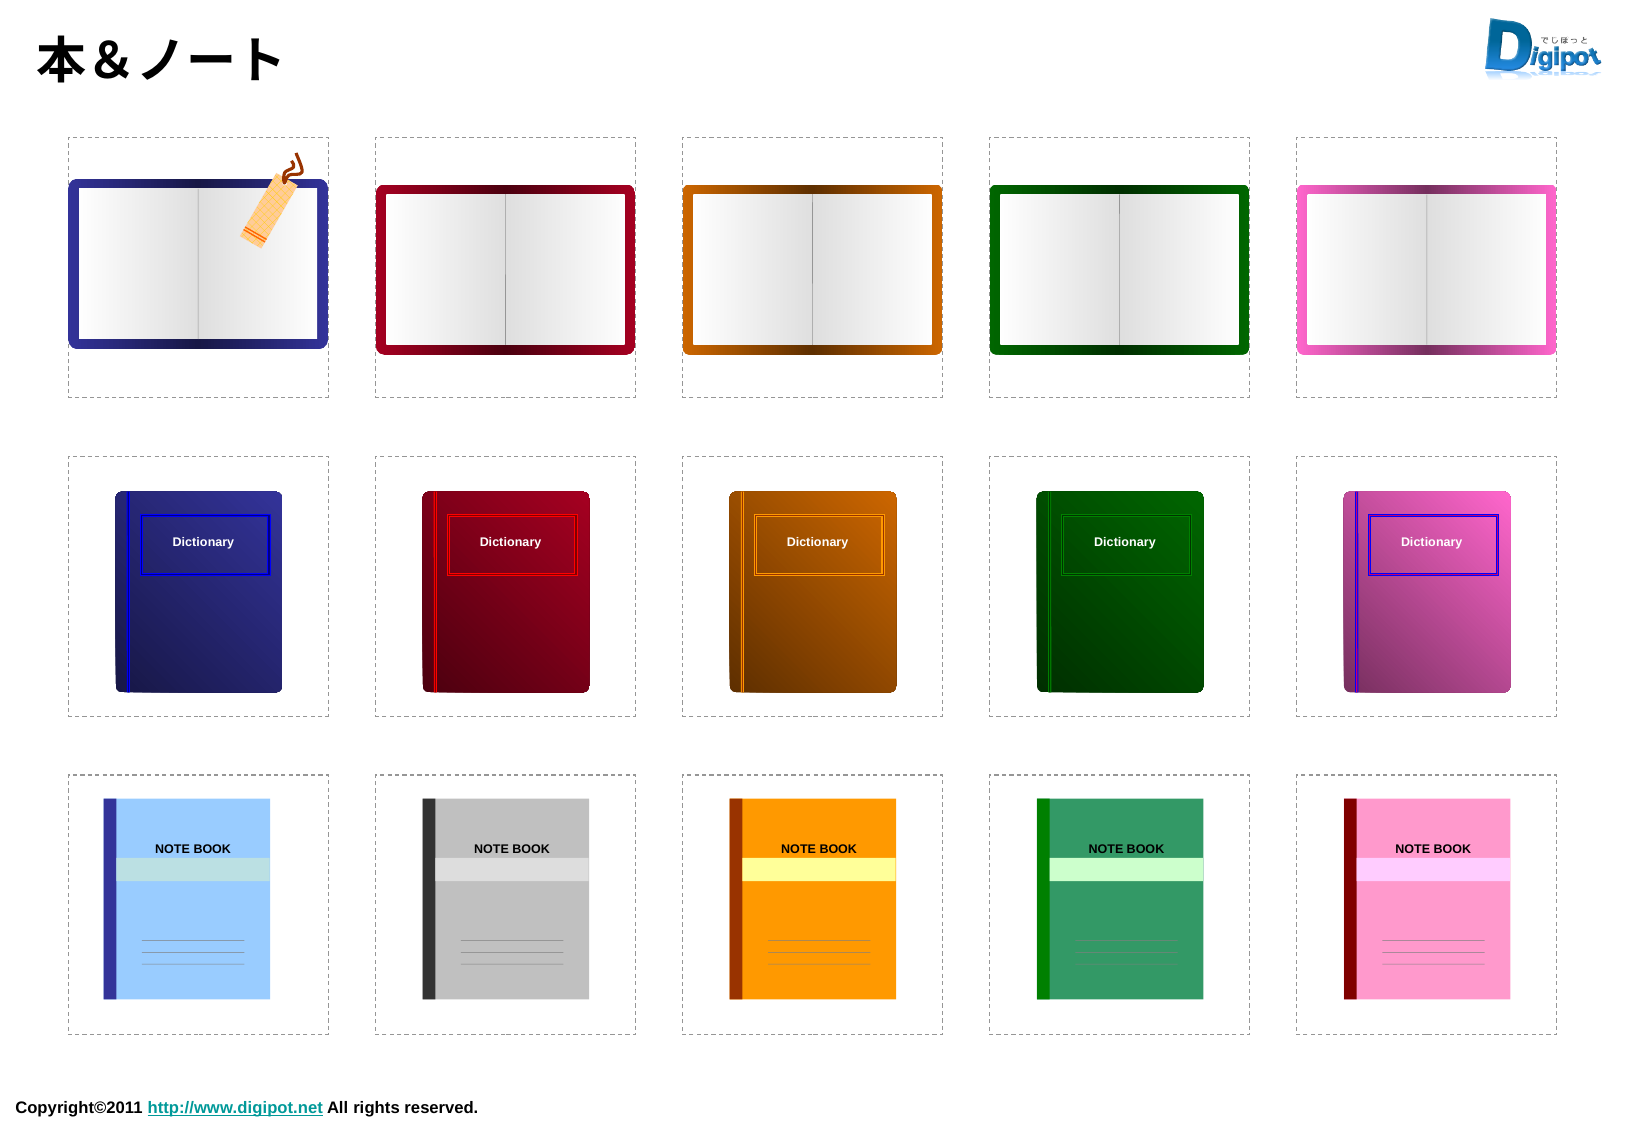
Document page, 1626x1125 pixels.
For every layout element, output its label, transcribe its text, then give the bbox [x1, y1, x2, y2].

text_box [682, 184, 943, 355]
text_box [422, 798, 589, 1000]
picture [1485, 18, 1602, 82]
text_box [1296, 184, 1557, 355]
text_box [729, 798, 897, 1000]
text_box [68, 148, 329, 349]
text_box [729, 491, 897, 693]
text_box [989, 184, 1250, 355]
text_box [422, 491, 589, 693]
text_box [103, 798, 270, 1000]
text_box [1036, 798, 1204, 1000]
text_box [1036, 491, 1204, 693]
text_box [375, 184, 636, 355]
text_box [115, 491, 282, 693]
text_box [1343, 798, 1511, 1000]
title 本＆ノート [21, 19, 881, 98]
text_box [1343, 491, 1511, 693]
